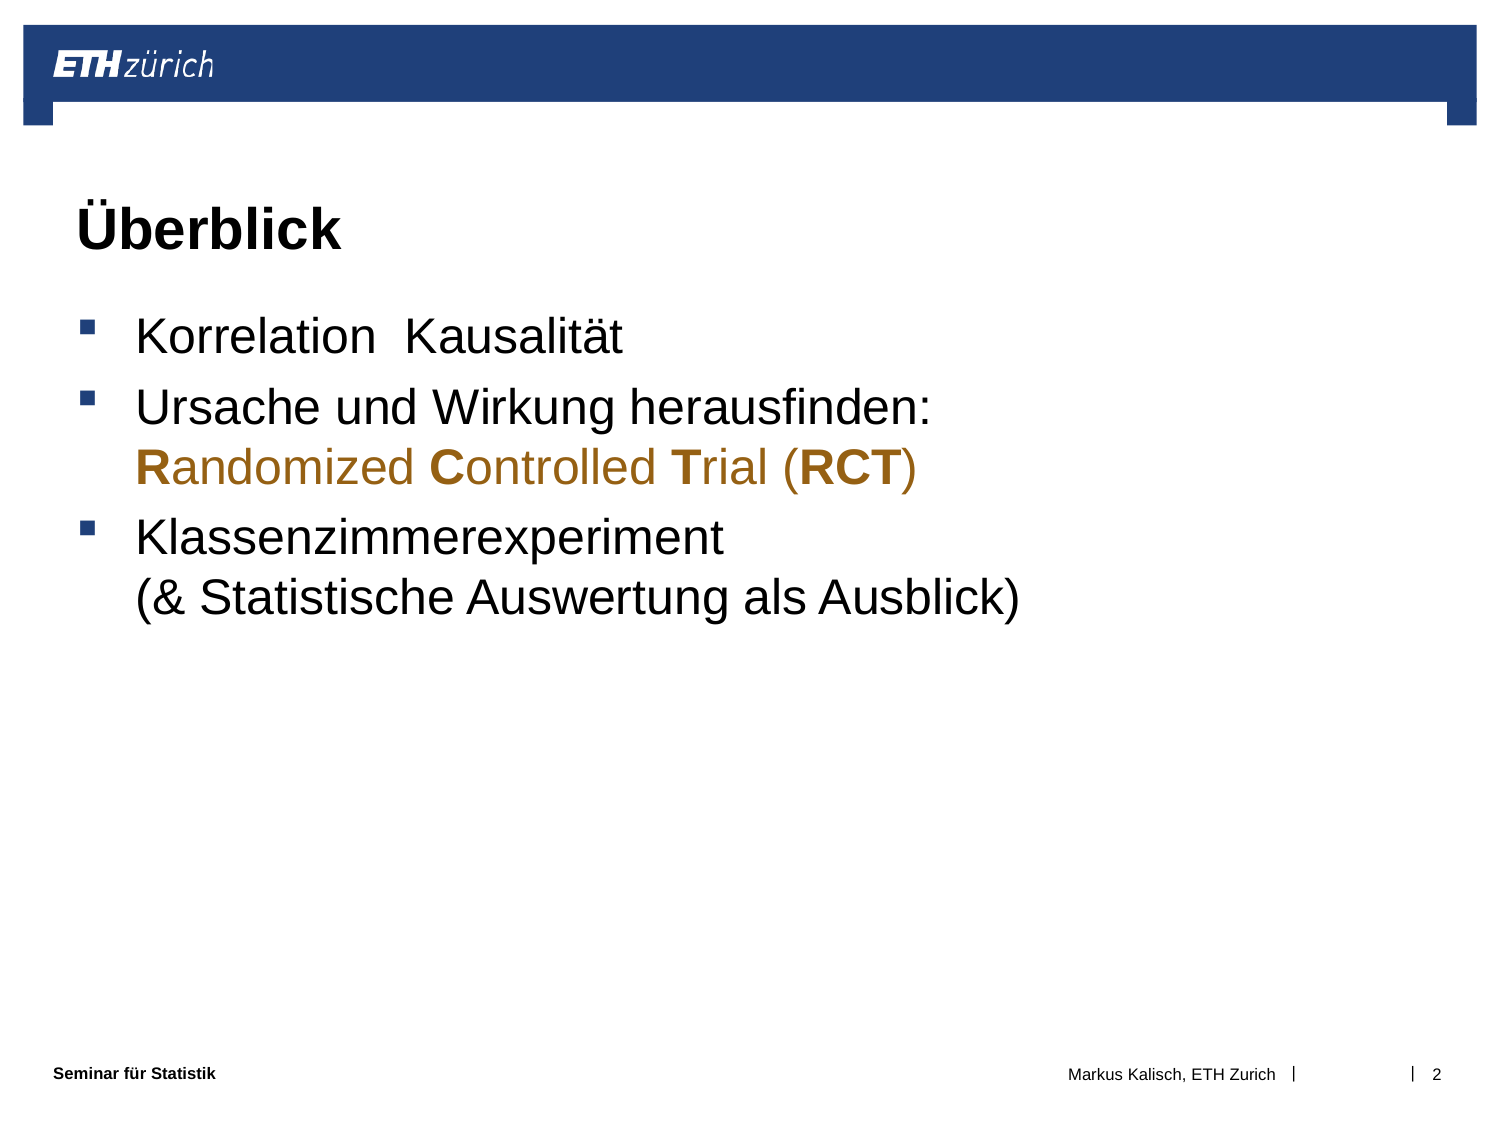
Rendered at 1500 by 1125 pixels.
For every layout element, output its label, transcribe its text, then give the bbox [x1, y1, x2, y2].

footer Markus Kalisch, ETH Zurich [750, 1034, 1277, 1112]
title Überblick [53, 101, 1447, 262]
slide_number 2 [1415, 1034, 1459, 1112]
